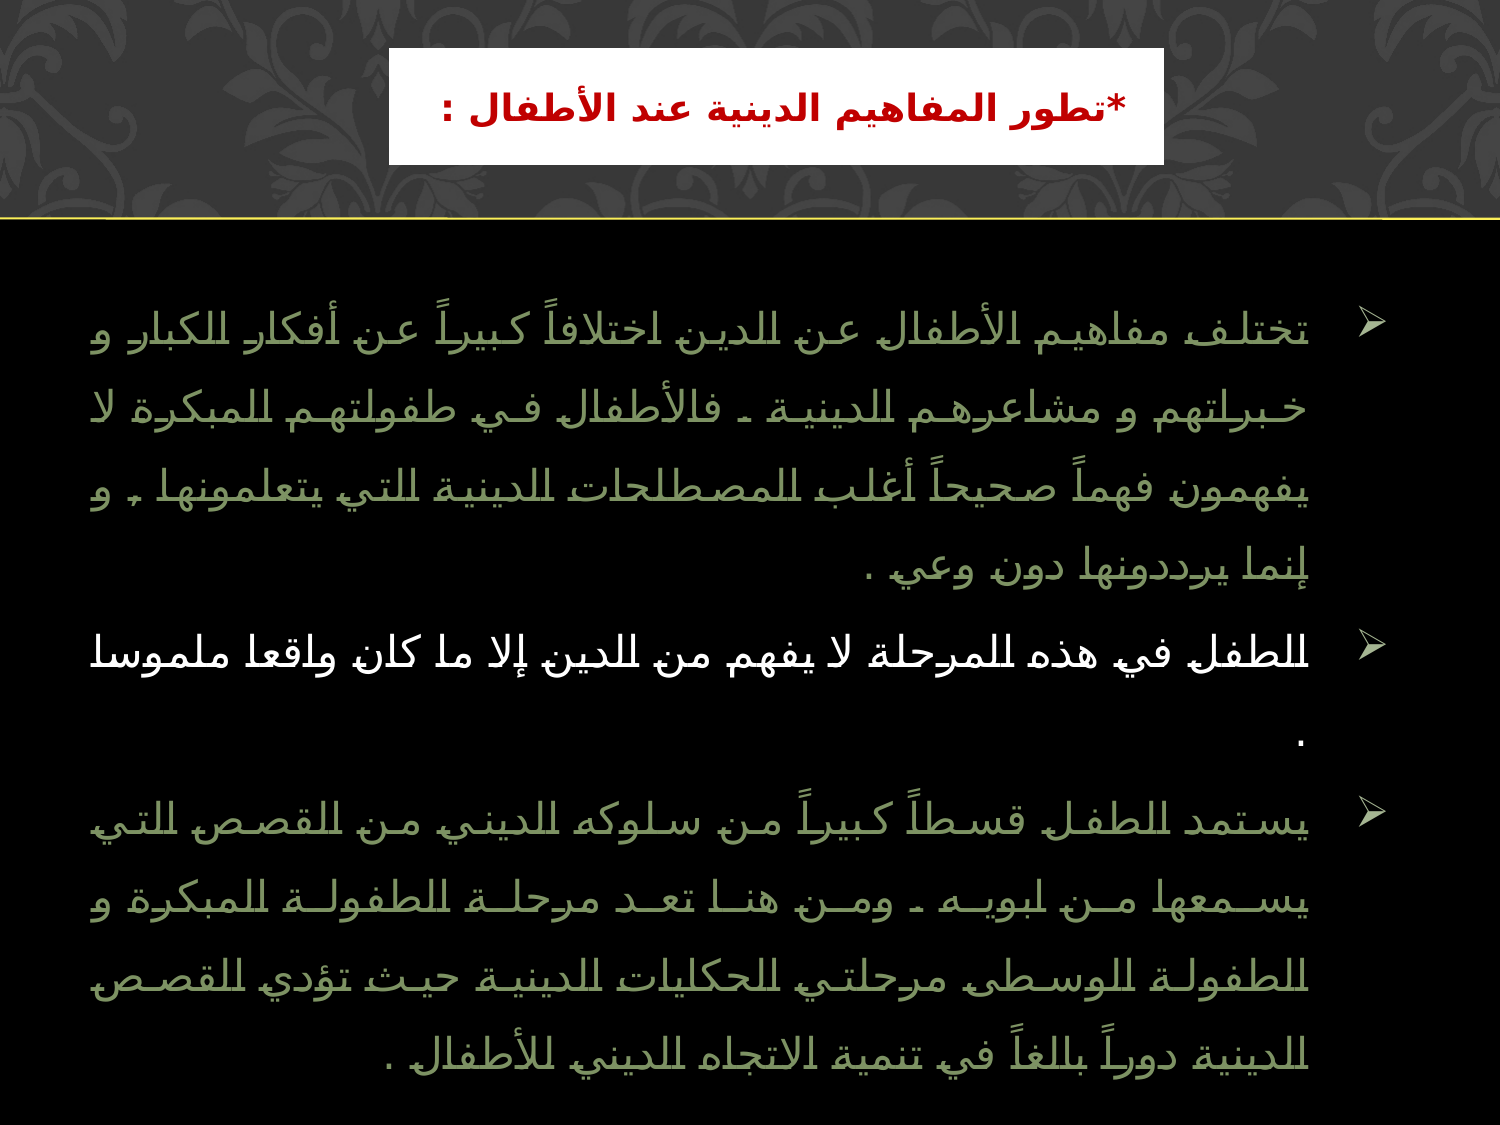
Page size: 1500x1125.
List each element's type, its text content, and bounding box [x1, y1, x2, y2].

title *تطور المفاهيم الدينية عند الأطفال : [389, 48, 1164, 165]
list تختلف مفاهيم الأطفال عن الدين اختلافاً كبيراً عن أفكار الكبار و خبراتهم و مشاعرهم الدينية . فالأطفال في طفولتهم المبكرة لا يفهمون فهماً صحيحاً أغلب المصطلحات الدينية التي يتعلمونها , و إنما يرددونها دون وعي . الطفل في هذه المرحلة لا يفهم من الدين إلا ما كان واقعا ملموسا . يستمد الطفل قسطاً كبيراً من سلوكه الديني من القصص التي يسمعها من ابويه . ومن هنا تعد مرحلة الطفولة المبكرة و الطفولة الوسطى مرحلتي الحكايات الدينية حيث تؤدي القصص الدينية دوراً بالغاً في تنمية الاتجاه الديني للأطفال . [76, 267, 1397, 1094]
